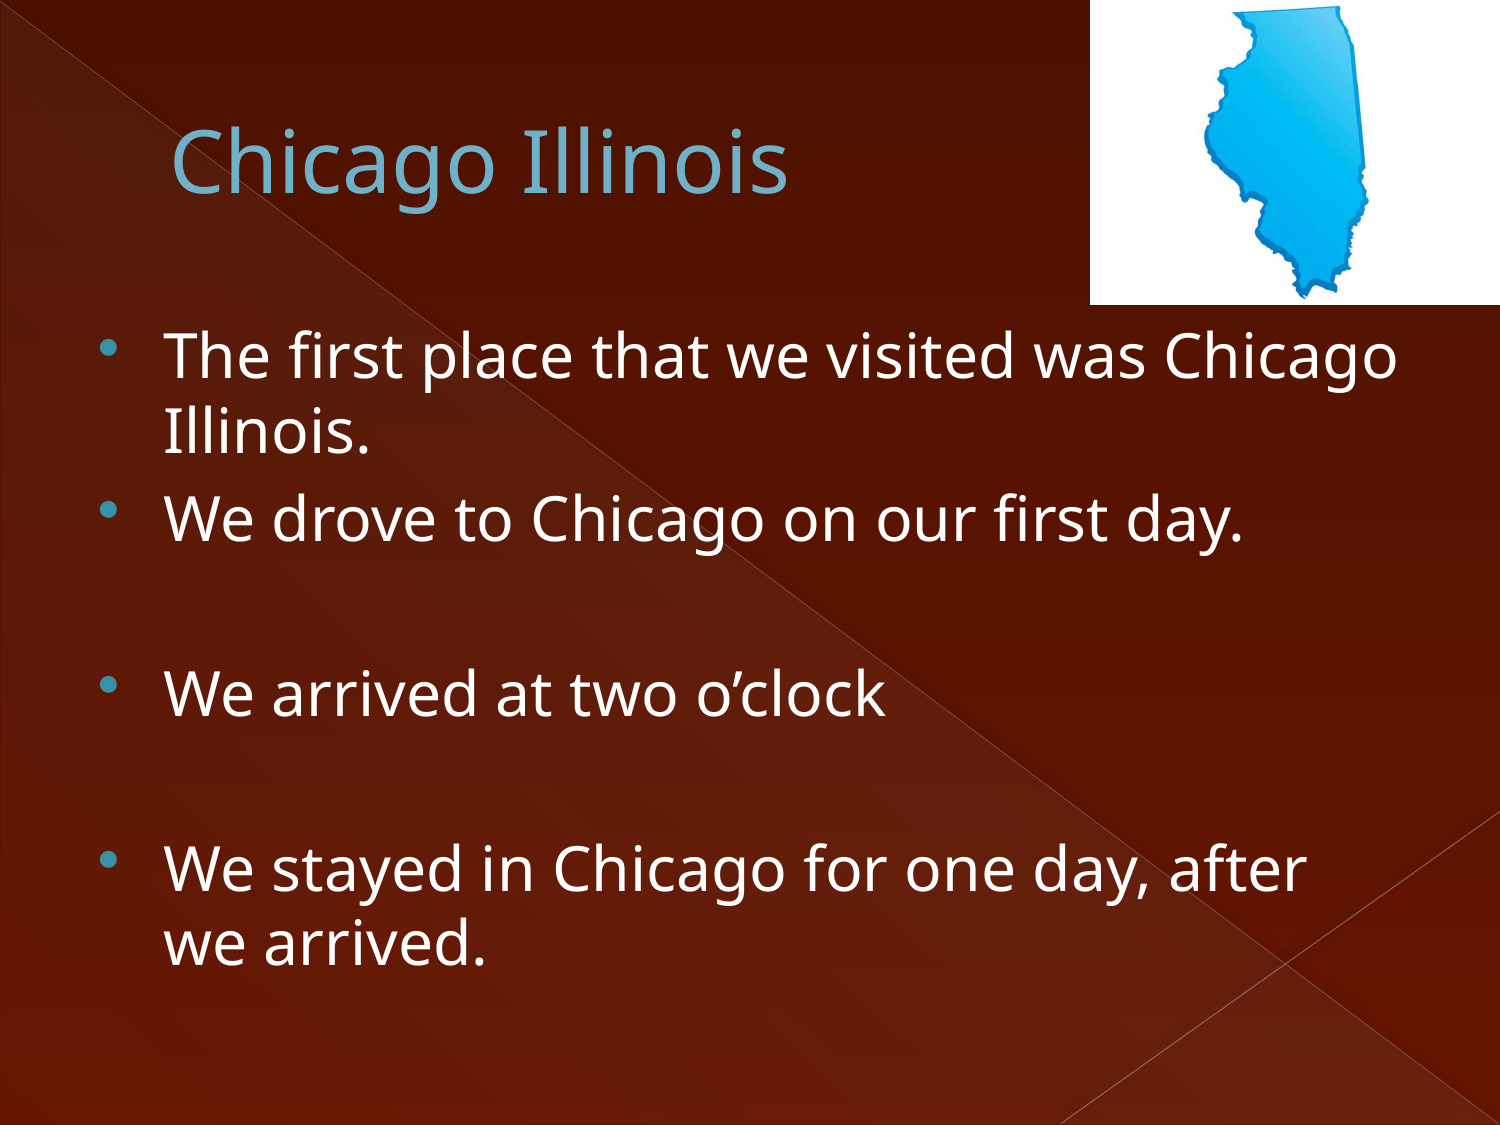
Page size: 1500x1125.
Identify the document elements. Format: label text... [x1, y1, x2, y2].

list The first place that we visited was Chicago Illinois. We drove to Chicago on our first day. We arrived at two o’clock We stayed in Chicago for one day, after we arrived. [75, 308, 1425, 1059]
picture [1090, 0, 1500, 305]
title Chicago Illinois [75, 43, 1080, 274]
